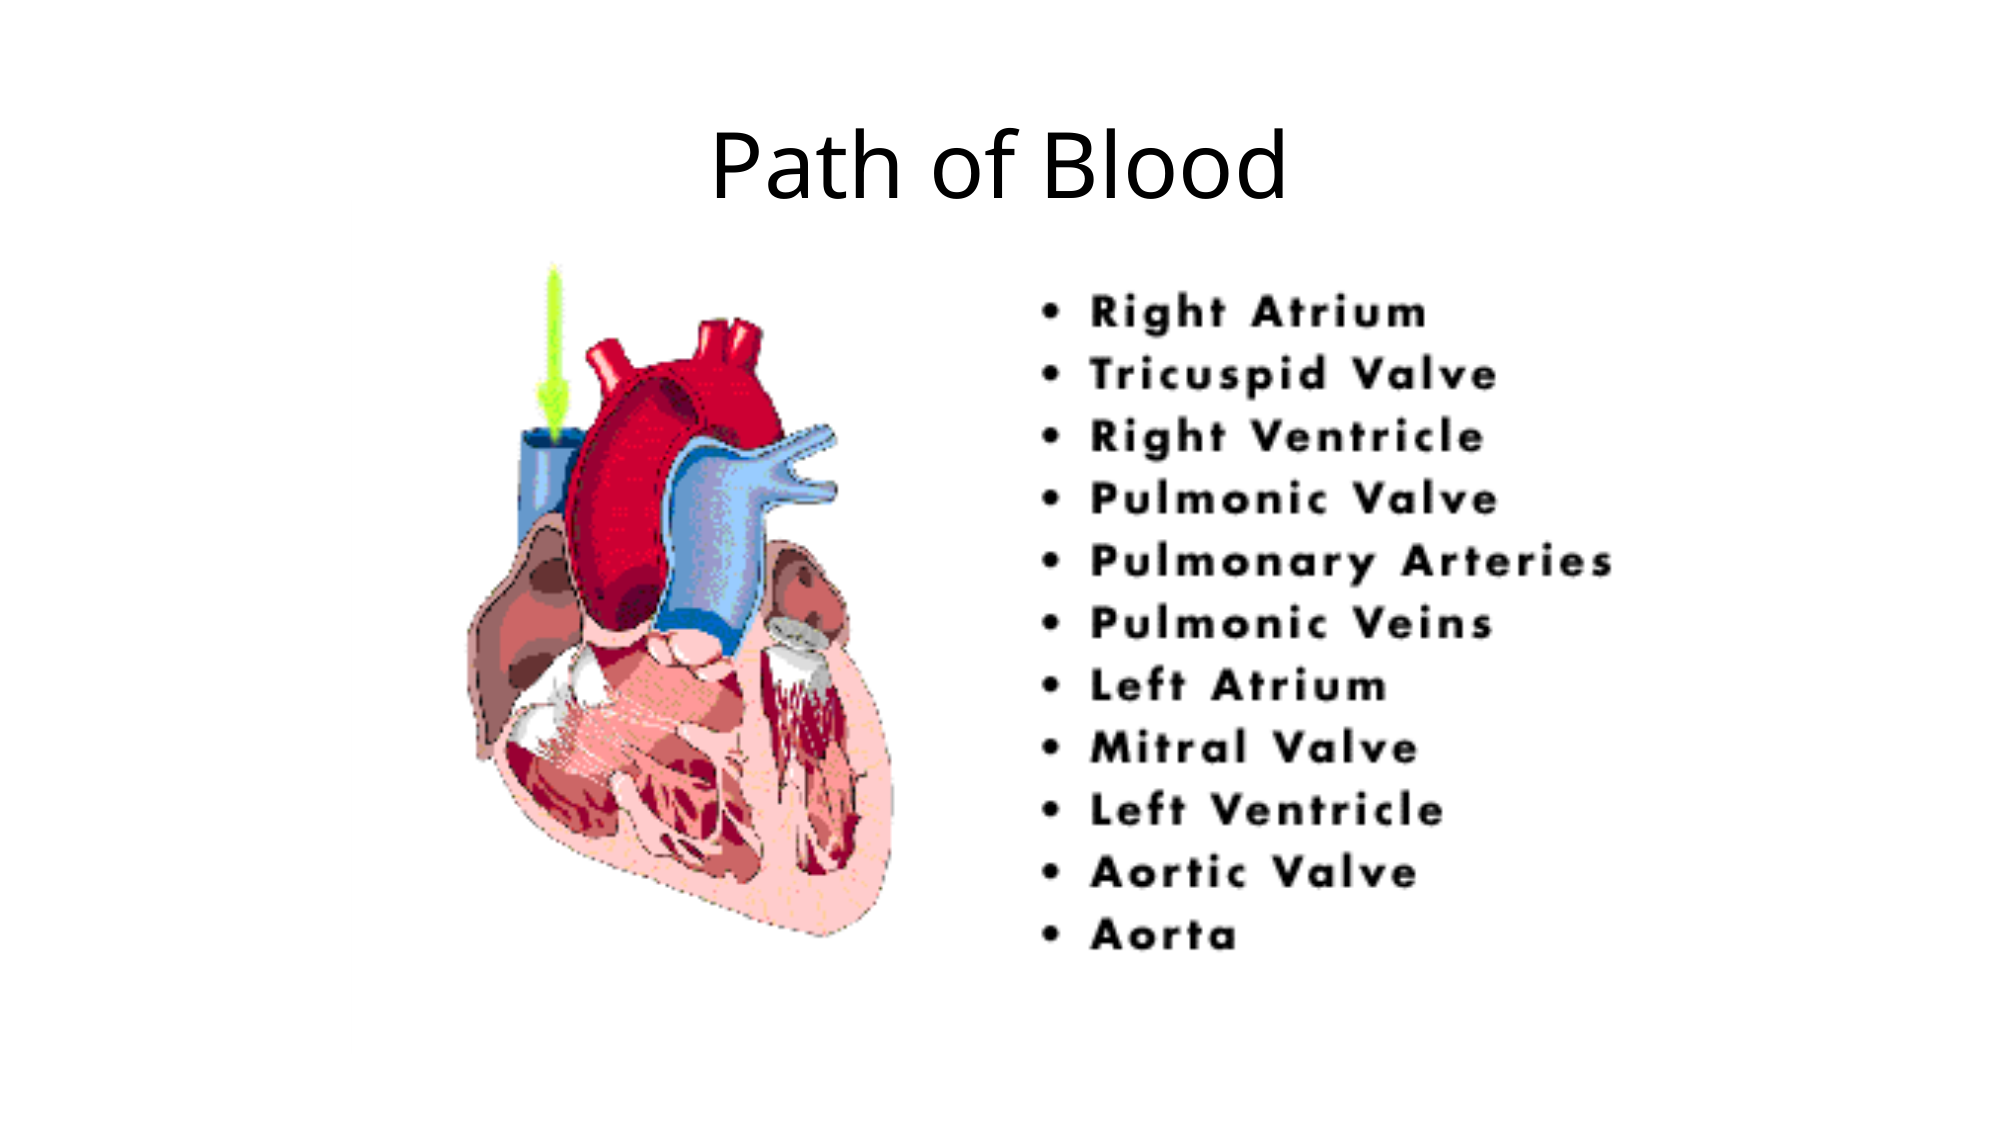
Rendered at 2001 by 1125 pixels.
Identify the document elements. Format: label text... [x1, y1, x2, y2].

picture [350, 200, 1650, 1054]
title Path of Blood [137, 59, 1863, 278]
